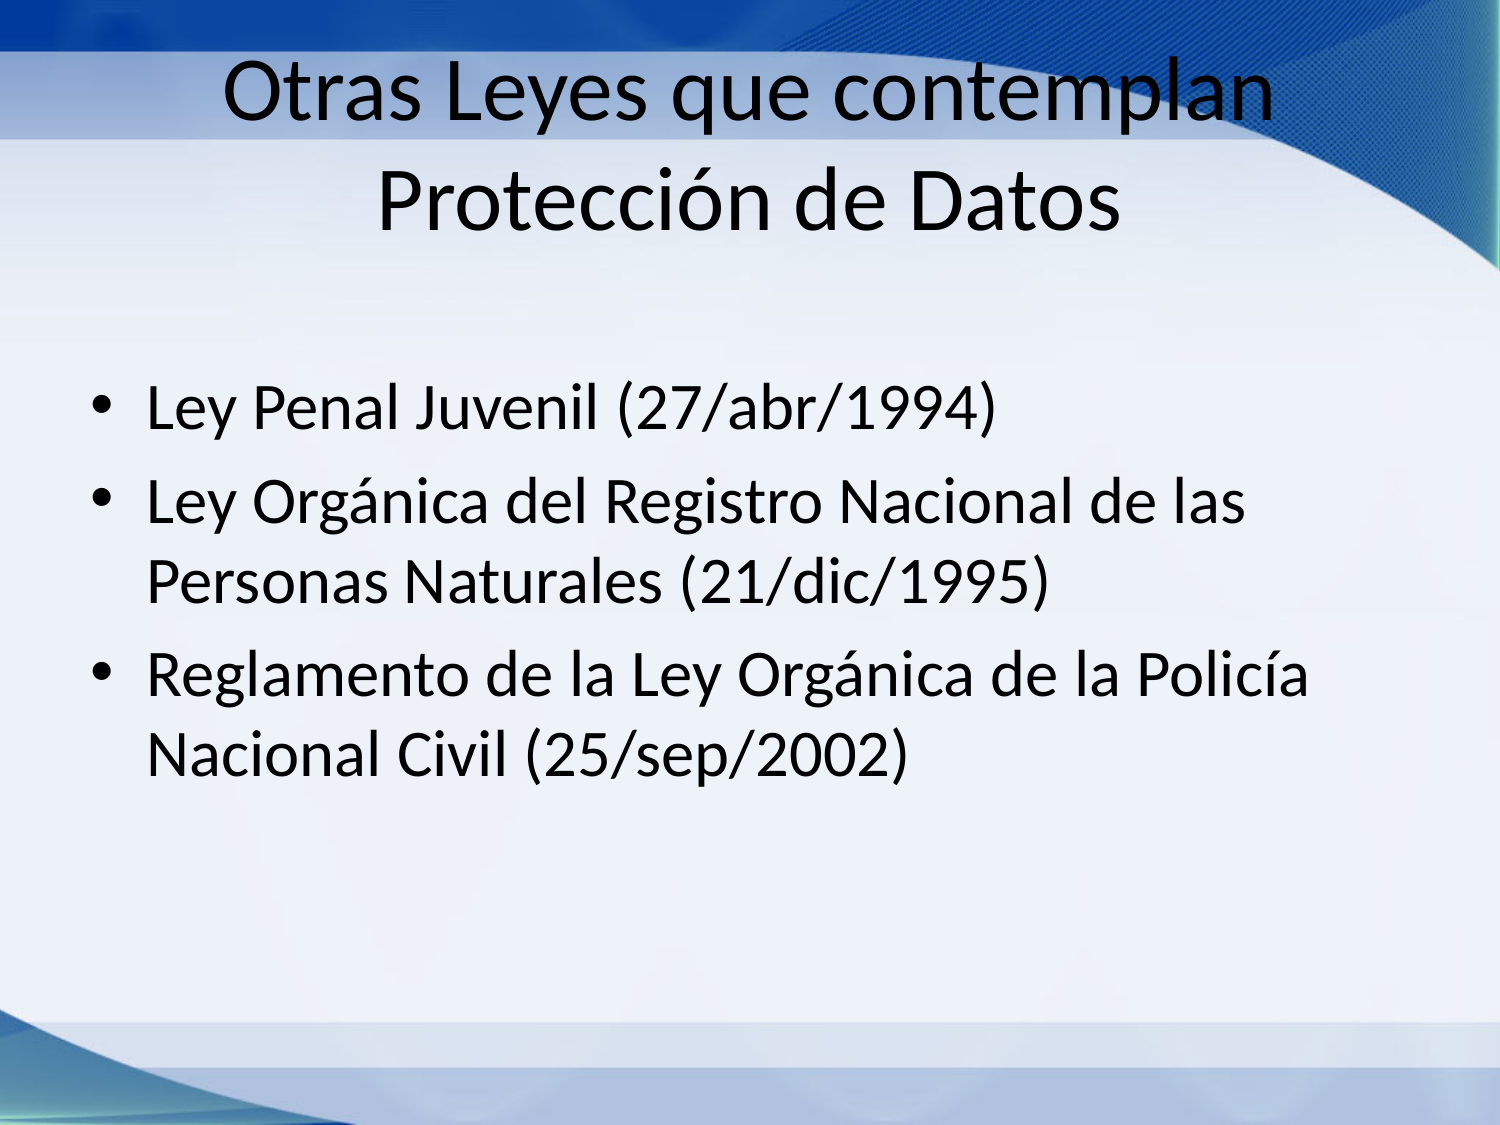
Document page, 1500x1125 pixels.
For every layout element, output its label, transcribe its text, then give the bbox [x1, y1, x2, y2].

list Ley Penal Juvenil (27/abr/1994) Ley Orgánica del Registro Nacional de las Personas Naturales (21/dic/1995) Reglamento de la Ley Orgánica de la Policía Nacional Civil (25/sep/2002) [74, 262, 1426, 1006]
title Otras Leyes que contemplan Protección de Datos [74, 44, 1426, 233]
picture [0, 0, 1500, 1125]
